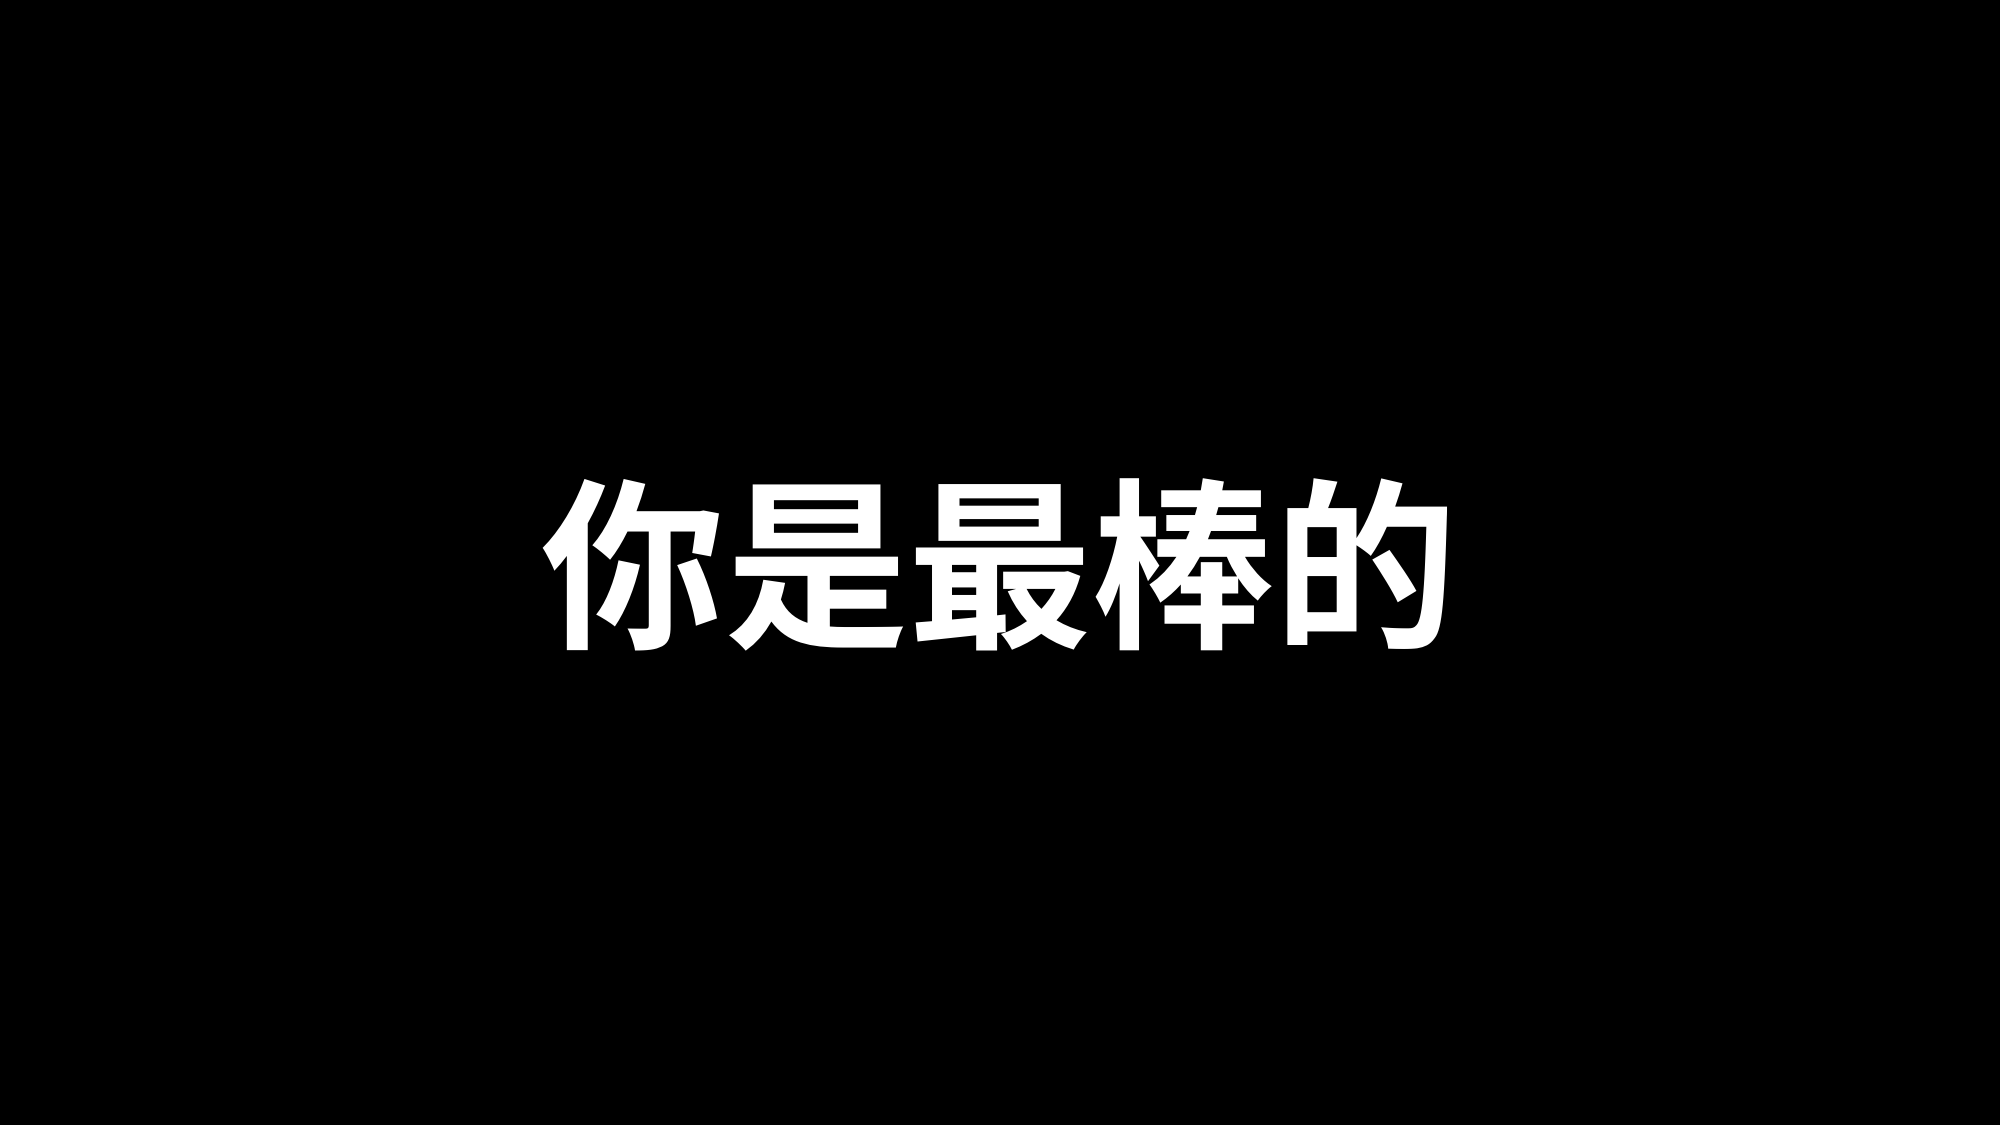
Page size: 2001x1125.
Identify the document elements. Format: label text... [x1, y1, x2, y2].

text_box 你是最棒的 [516, 443, 1484, 679]
